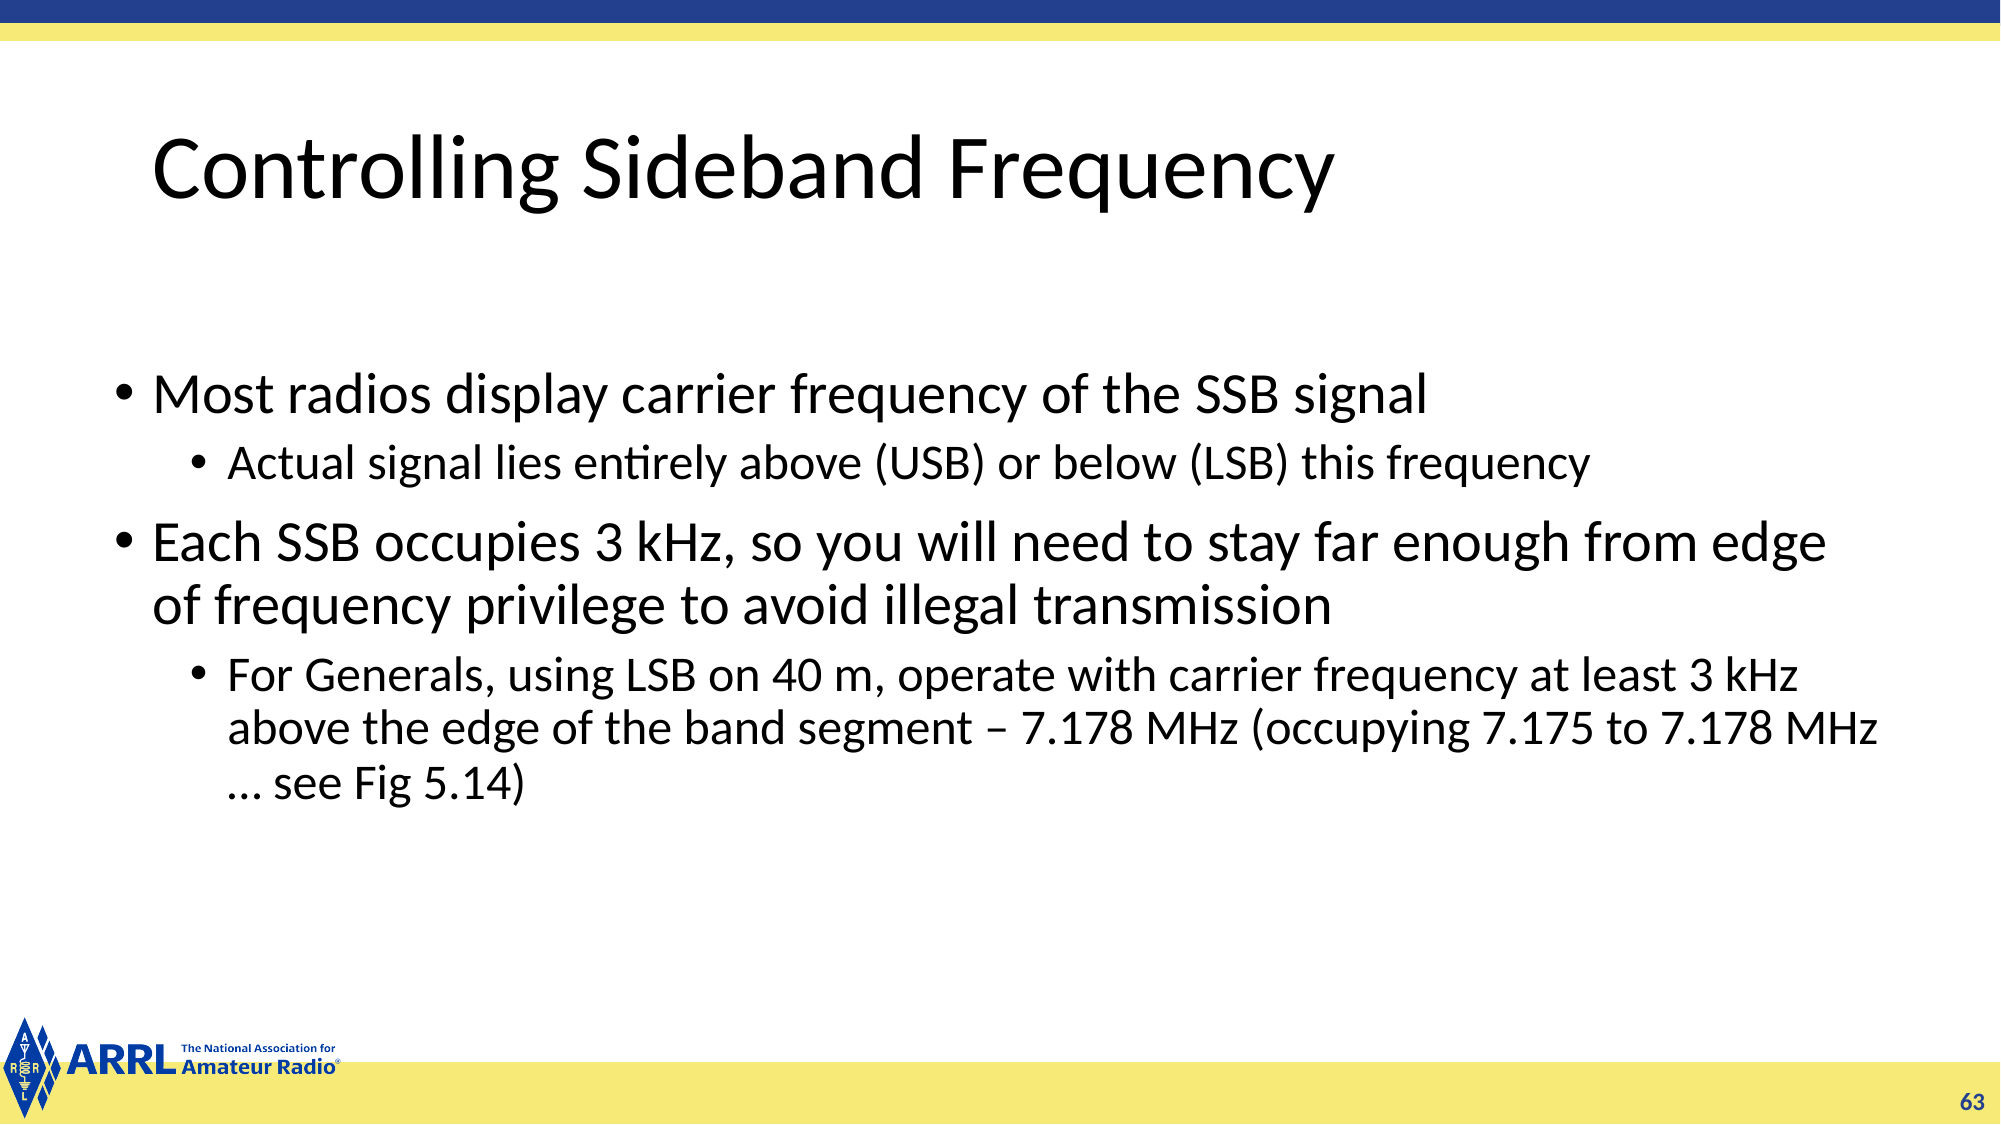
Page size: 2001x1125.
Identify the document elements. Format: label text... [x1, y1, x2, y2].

list Most radios display carrier frequency of the SSB signal Actual signal lies entirely above (USB) or below (LSB) this frequency Each SSB occupies 3 kHz, so you will need to stay far enough from edge of frequency privilege to avoid illegal transmission For Generals, using LSB on 40 m, operate with carrier frequency at least 3 kHz above the edge of the band segment – 7.178 MHz (occupying 7.175 to 7.178 MHz … see Fig 5.14) [99, 355, 1900, 1075]
title Controlling Sideband Frequency [137, 59, 1863, 278]
picture [1, 1015, 342, 1121]
